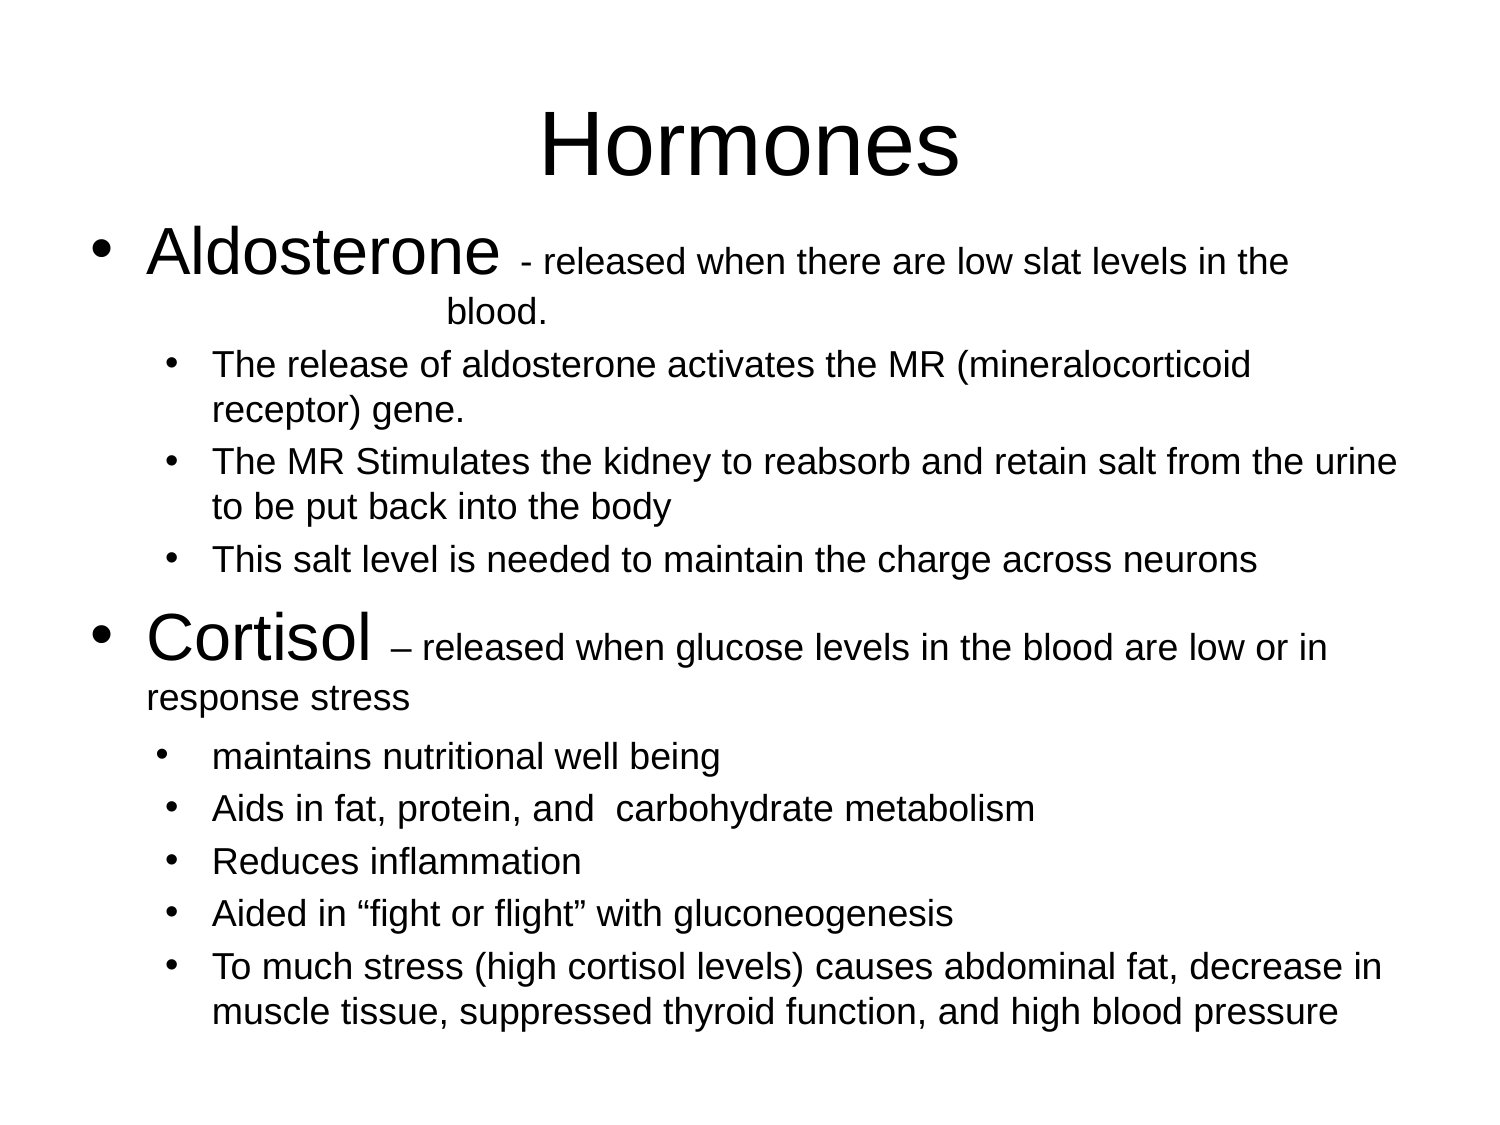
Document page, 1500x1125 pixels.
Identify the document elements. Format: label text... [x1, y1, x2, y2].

title Hormones [75, 37, 1425, 200]
list Aldosterone - released when there are low slat levels in the blood. The release of aldosterone activates the MR (mineralocorticoid receptor) gene. The MR Stimulates the kidney to reabsorb and retain salt from the urine to be put back into the body This salt level is needed to maintain the charge across neurons Cortisol – released when glucose levels in the blood are low or in response stress maintains nutritional well being Aids in fat, protein, and carbohydrate metabolism Reduces inflammation Aided in “fight or flight” with gluconeogenesis To much stress (high cortisol levels) causes abdominal fat, decrease in muscle tissue, suppressed thyroid function, and high blood pressure [75, 200, 1425, 1040]
